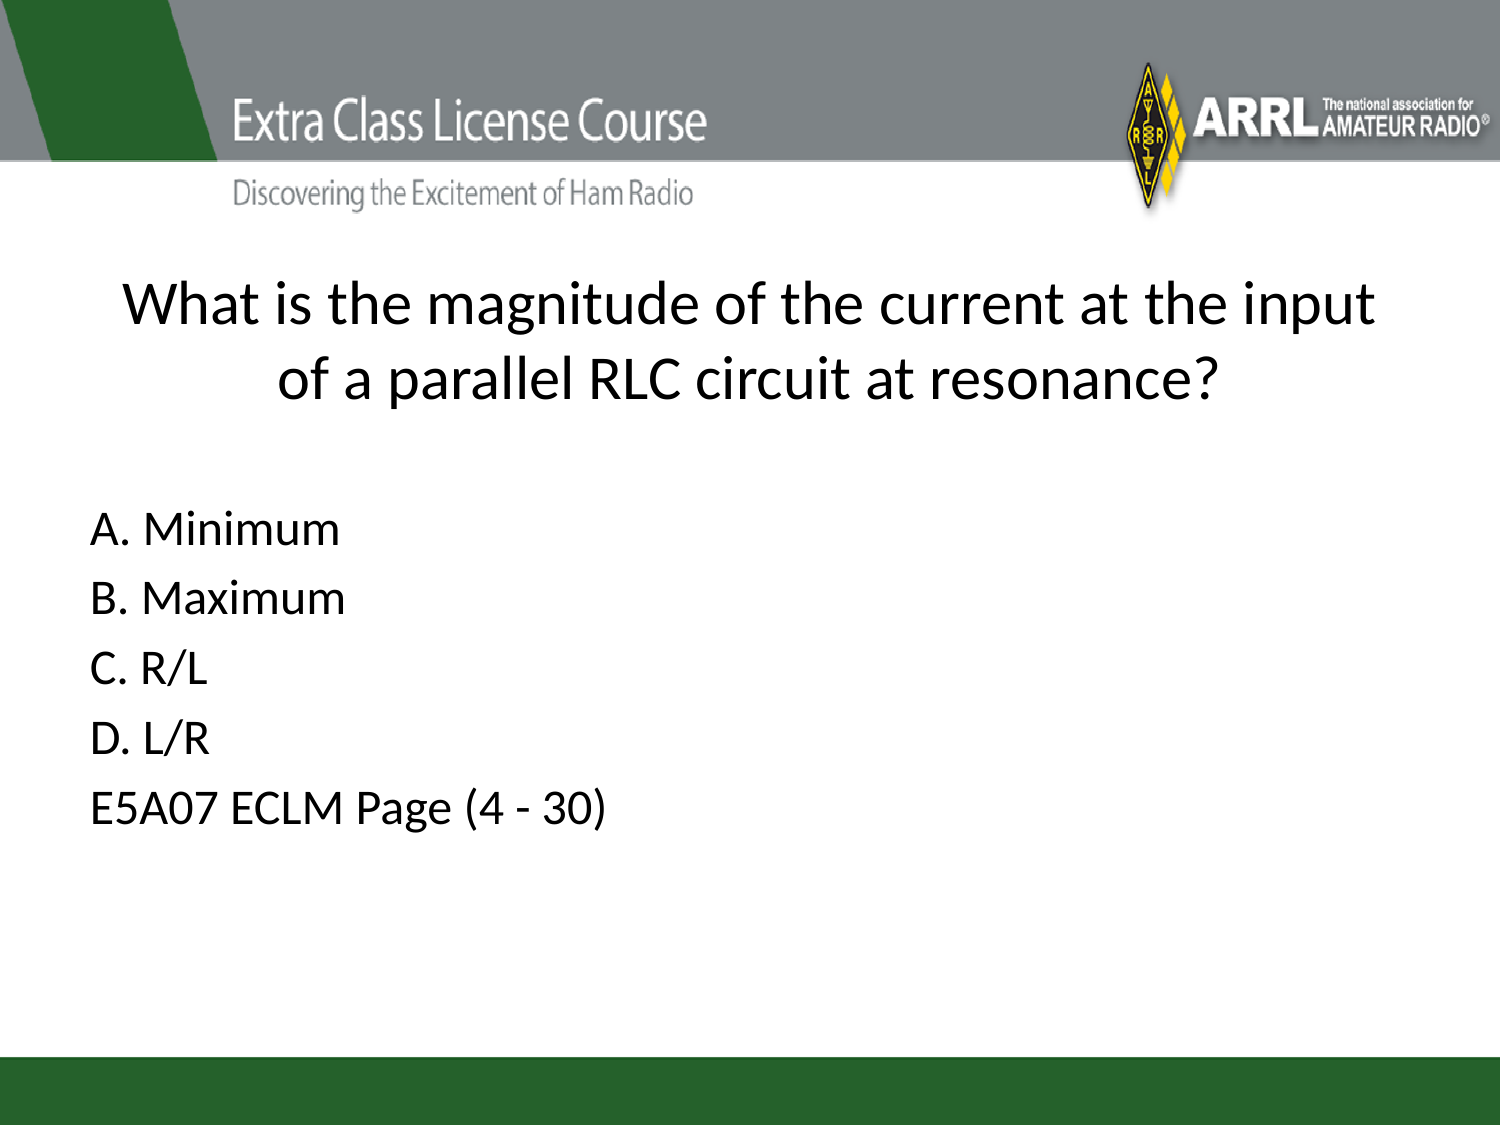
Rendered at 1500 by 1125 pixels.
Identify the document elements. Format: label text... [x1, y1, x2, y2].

picture [0, 0, 1500, 1125]
list A. Minimum B. Maximum C. R/L D. L/R E5A07 ECLM Page (4 - 30) [75, 487, 1425, 1005]
title What is the magnitude of the current at the input of a parallel RLC circuit at resonance? [75, 254, 1425, 435]
